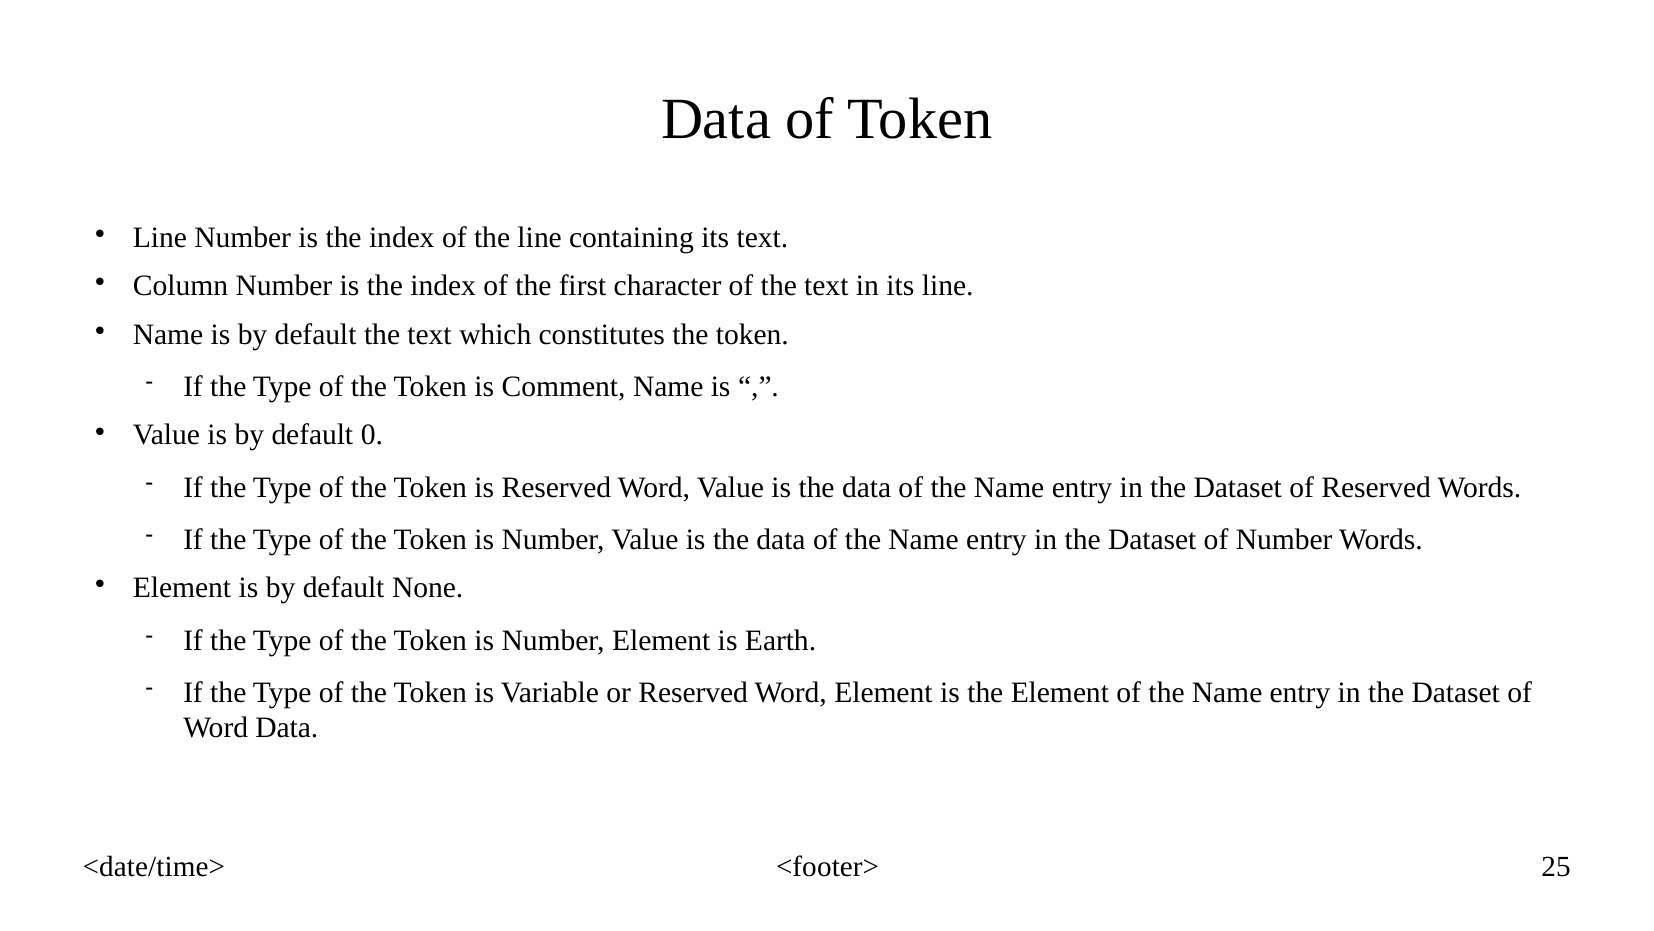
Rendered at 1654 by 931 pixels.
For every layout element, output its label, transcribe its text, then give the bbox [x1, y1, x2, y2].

text_box Line Number is the index of the line containing its text. Column Number is the index of the first character of the text in its line. Name is by default the text which constitutes the token. If the Type of the Token is Comment, Name is “,”. Value is by default 0. If the Type of the Token is Reserved Word, Value is the data of the Name entry in the Dataset of Reserved Words. If the Type of the Token is Number, Value is the data of the Name entry in the Dataset of Number Words. Element is by default None. If the Type of the Token is Number, Element is Earth. If the Type of the Token is Variable or Reserved Word, Element is the Element of the Name entry in the Dataset of Word Data. [82, 217, 1571, 757]
text_box Data of Token [82, 37, 1571, 193]
